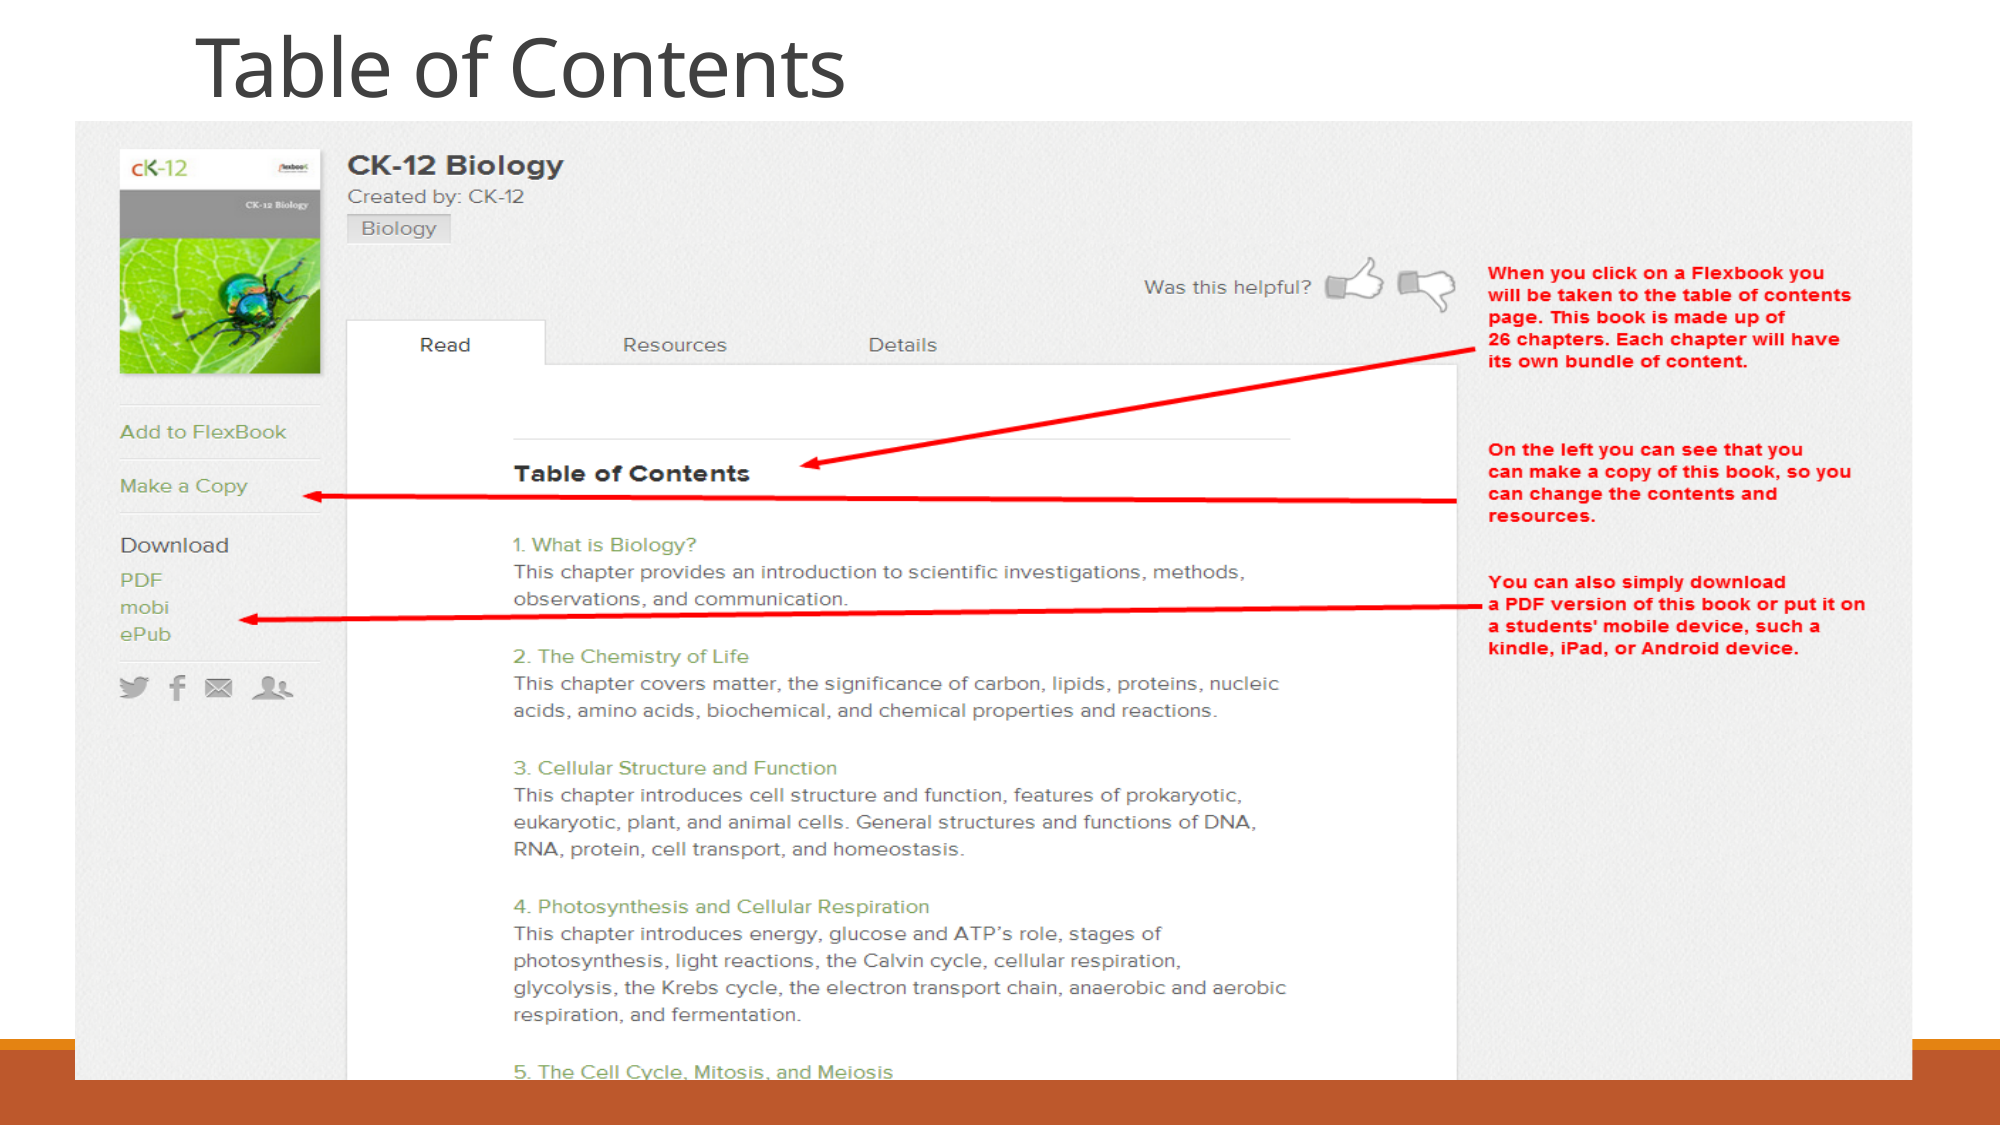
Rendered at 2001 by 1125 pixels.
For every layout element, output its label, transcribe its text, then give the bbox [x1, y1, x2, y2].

title Table of Contents [179, 22, 1830, 118]
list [74, 121, 1913, 1081]
